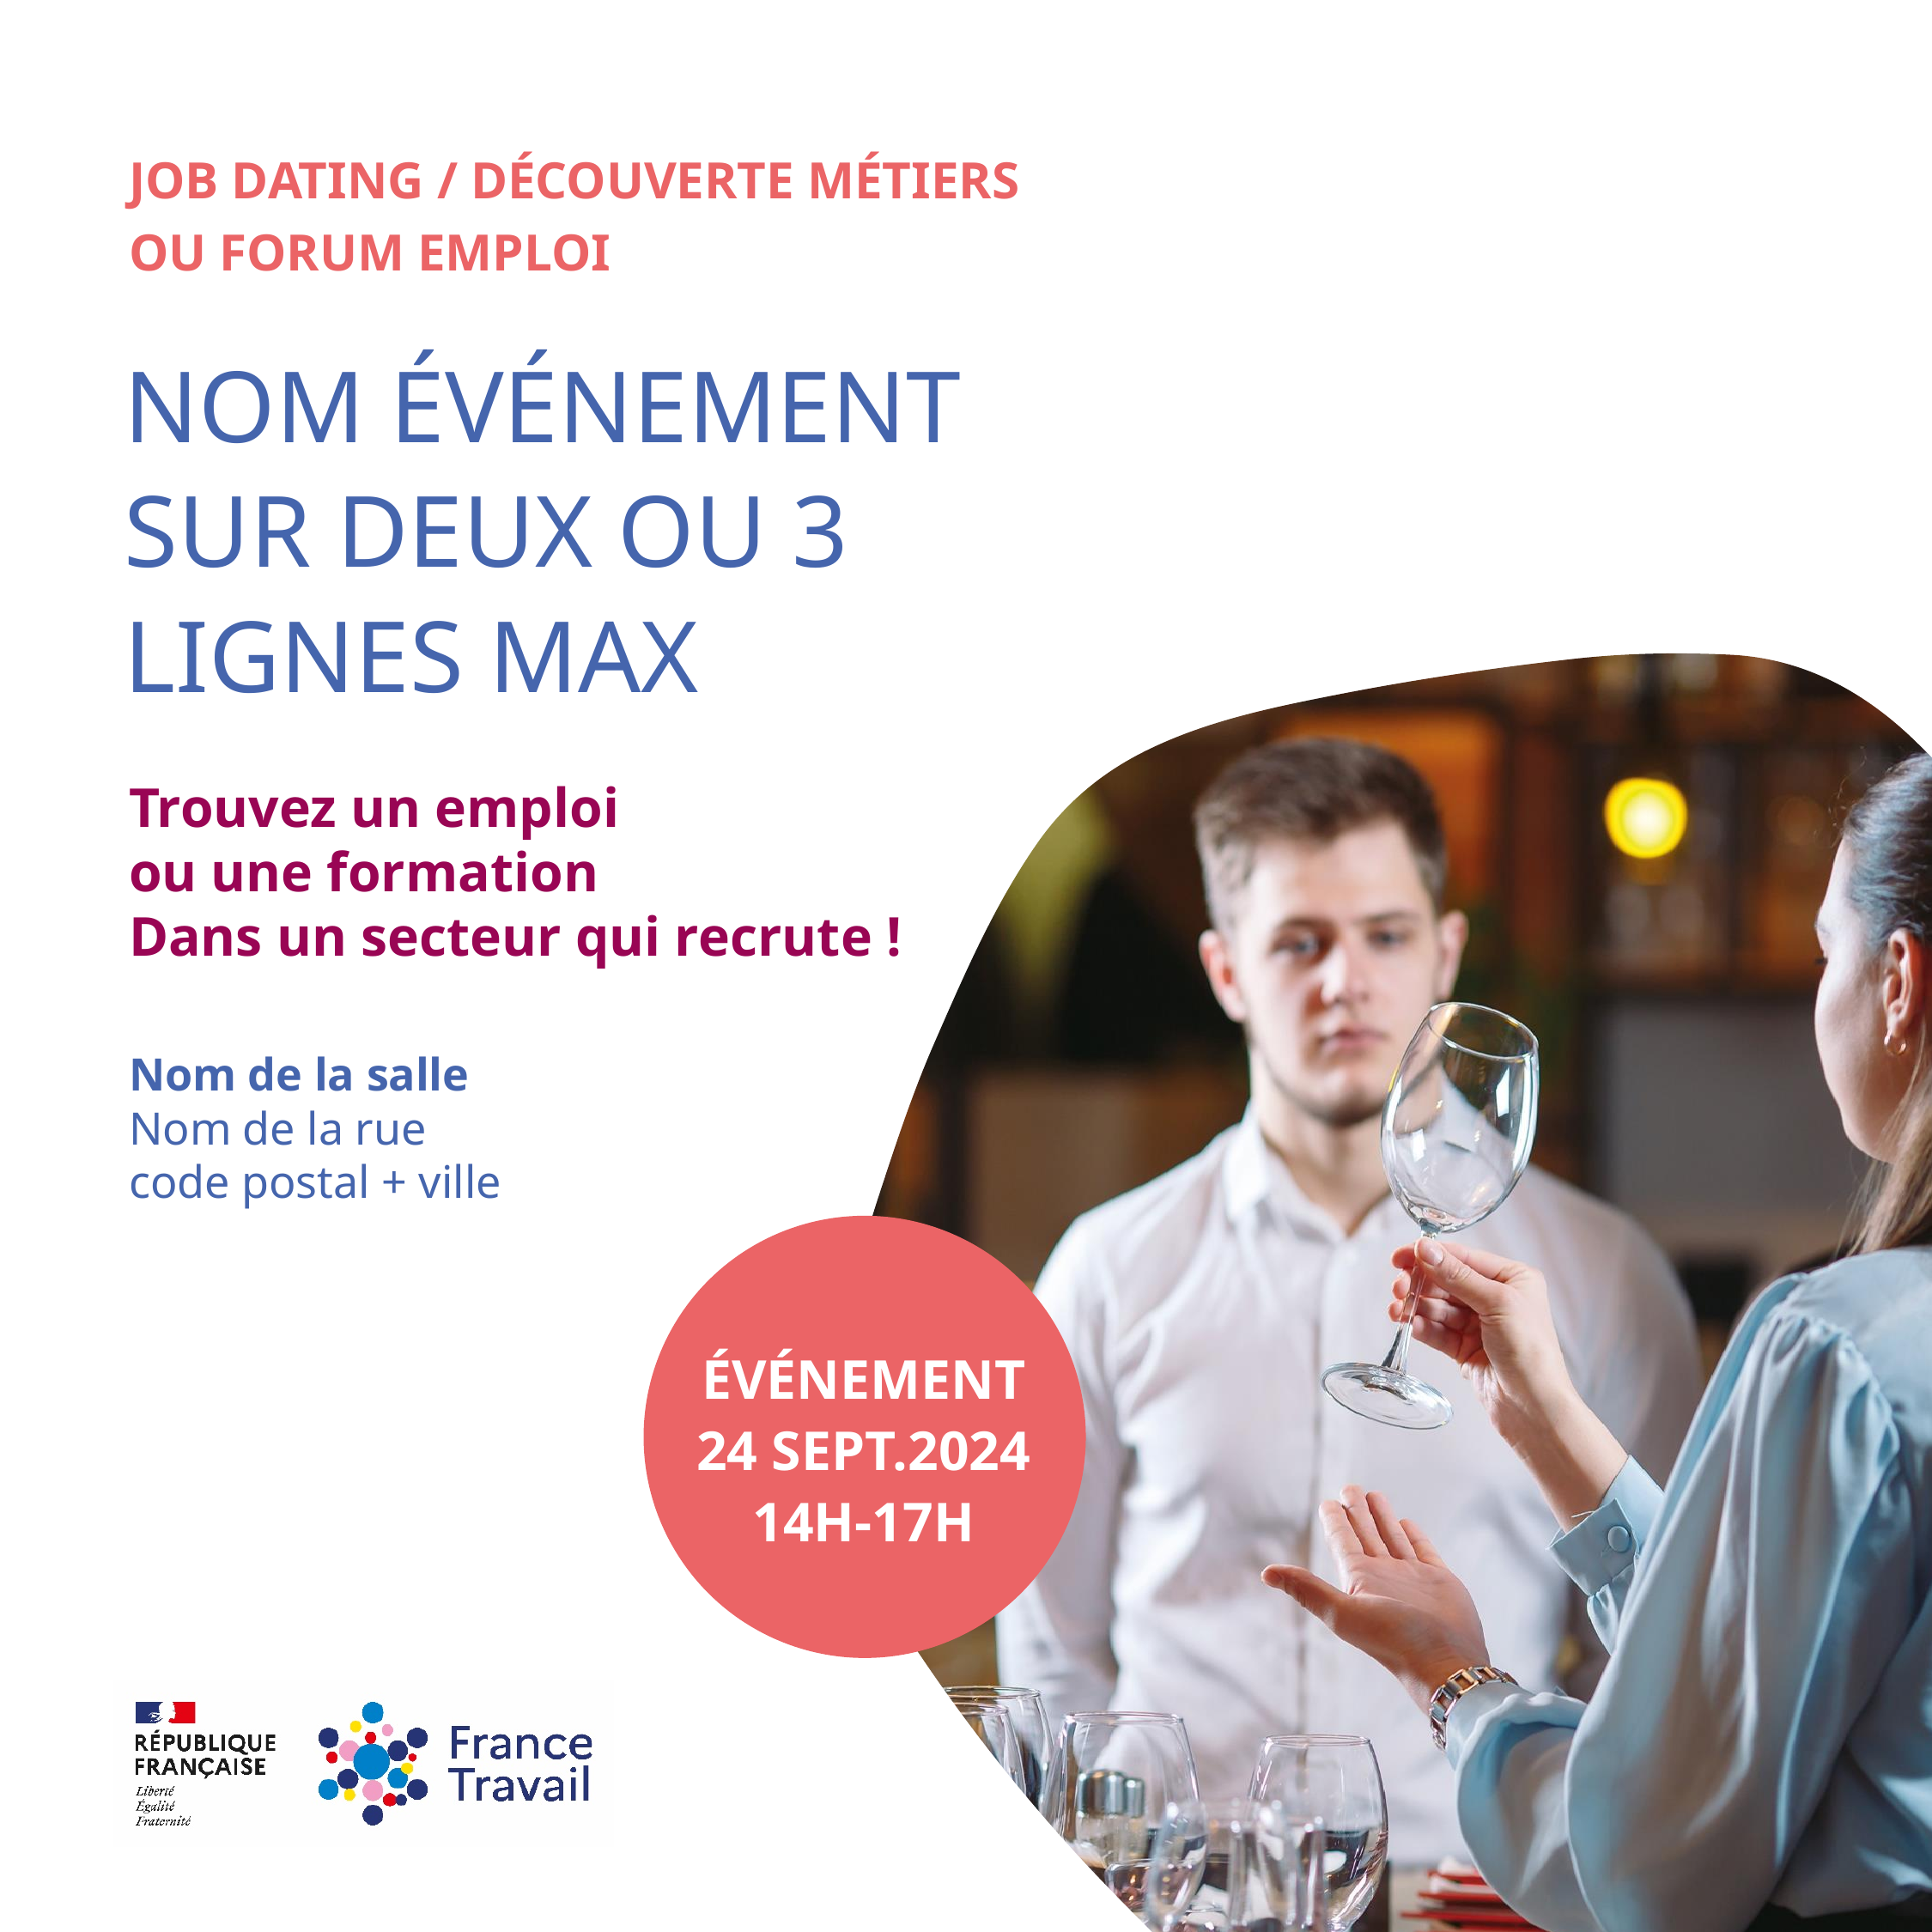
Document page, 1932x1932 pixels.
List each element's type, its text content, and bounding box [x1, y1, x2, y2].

text_box Trouvez un emploi ou une formation Dans un secteur qui recrute ! [116, 767, 1165, 973]
text_box [669, 1214, 1060, 1331]
text_box Nom événement Sur deux ou 3 lignes max [111, 330, 1210, 719]
text_box Job dating / découverte métiers ou Forum emploi [116, 131, 1214, 288]
text_box Événement 24 sept.2024 14h-17h [562, 1331, 1165, 1559]
text_box [679, 1559, 1050, 1659]
picture [113, 1680, 614, 1847]
text_box [873, 653, 1932, 1932]
text_box Nom de la salle Nom de la rue code postal + ville [116, 1040, 1252, 1214]
